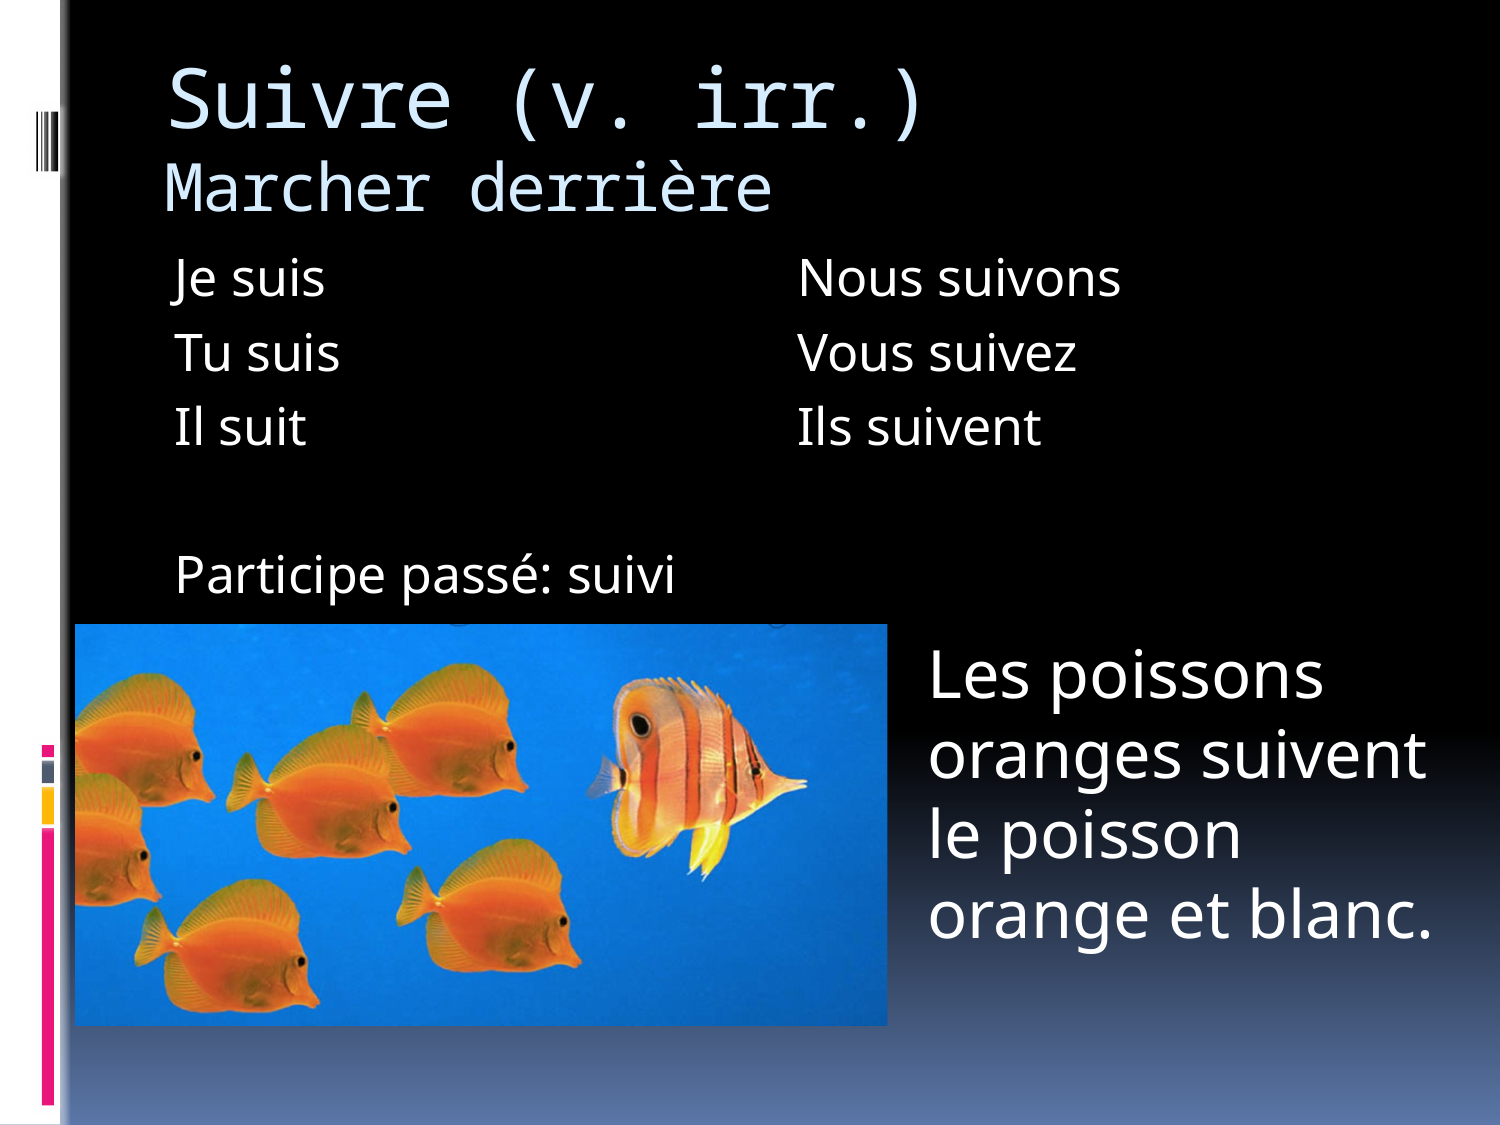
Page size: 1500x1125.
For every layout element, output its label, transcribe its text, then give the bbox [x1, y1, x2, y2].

picture [74, 624, 888, 1026]
title Suivre (v. irr.) Marcher derrière [150, 37, 1425, 234]
text_box Les poissons oranges suivent le poisson orange et blanc. [912, 624, 1463, 960]
list Je suis Tu suis Il suit Participe passé: suivi Nous suivons Vous suivez Ils suivent [150, 237, 1425, 613]
